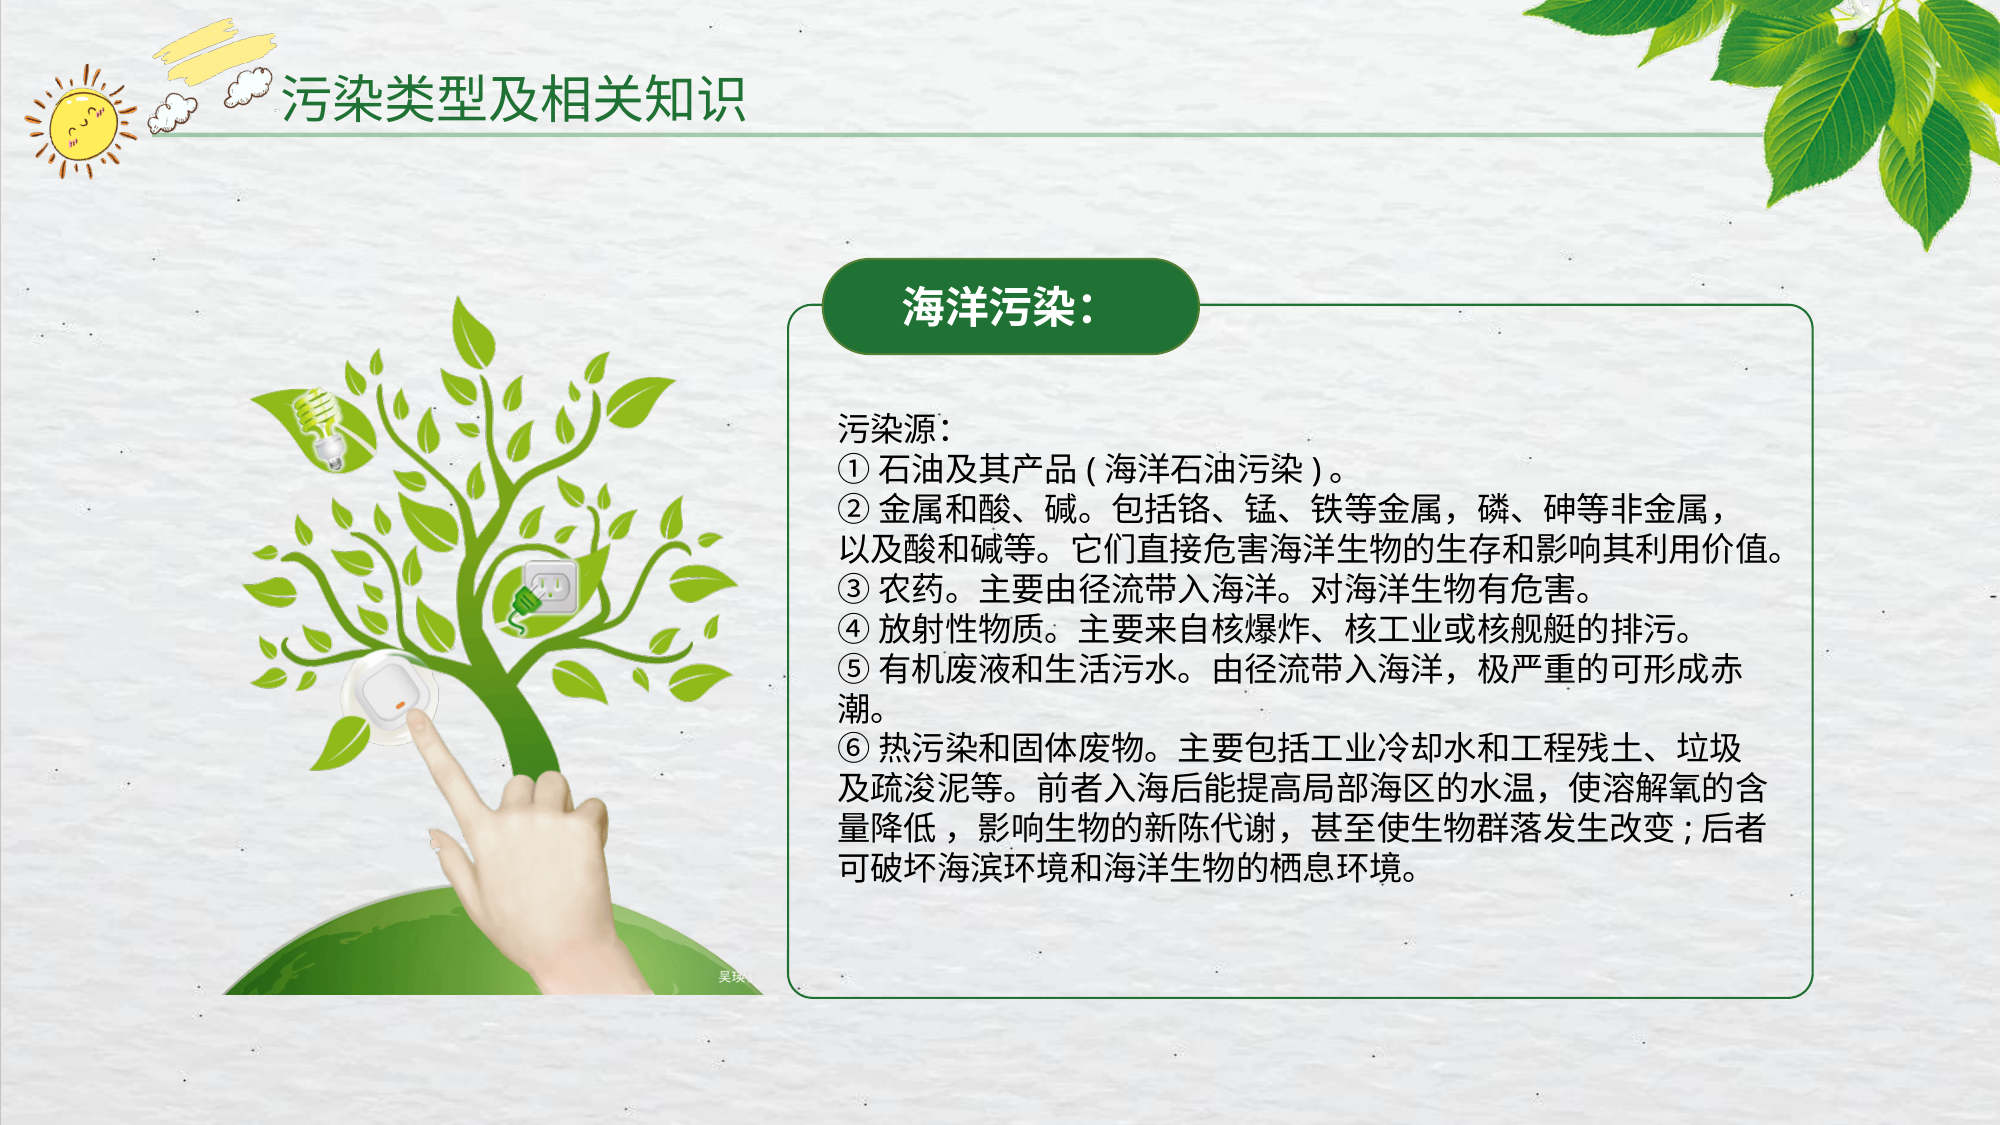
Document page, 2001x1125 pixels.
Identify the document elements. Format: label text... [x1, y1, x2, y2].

text_box 污染类型及相关知识 [290, 58, 837, 134]
picture [11, 0, 301, 201]
picture [215, 258, 771, 995]
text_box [788, 258, 1813, 998]
picture [1496, 0, 2000, 296]
